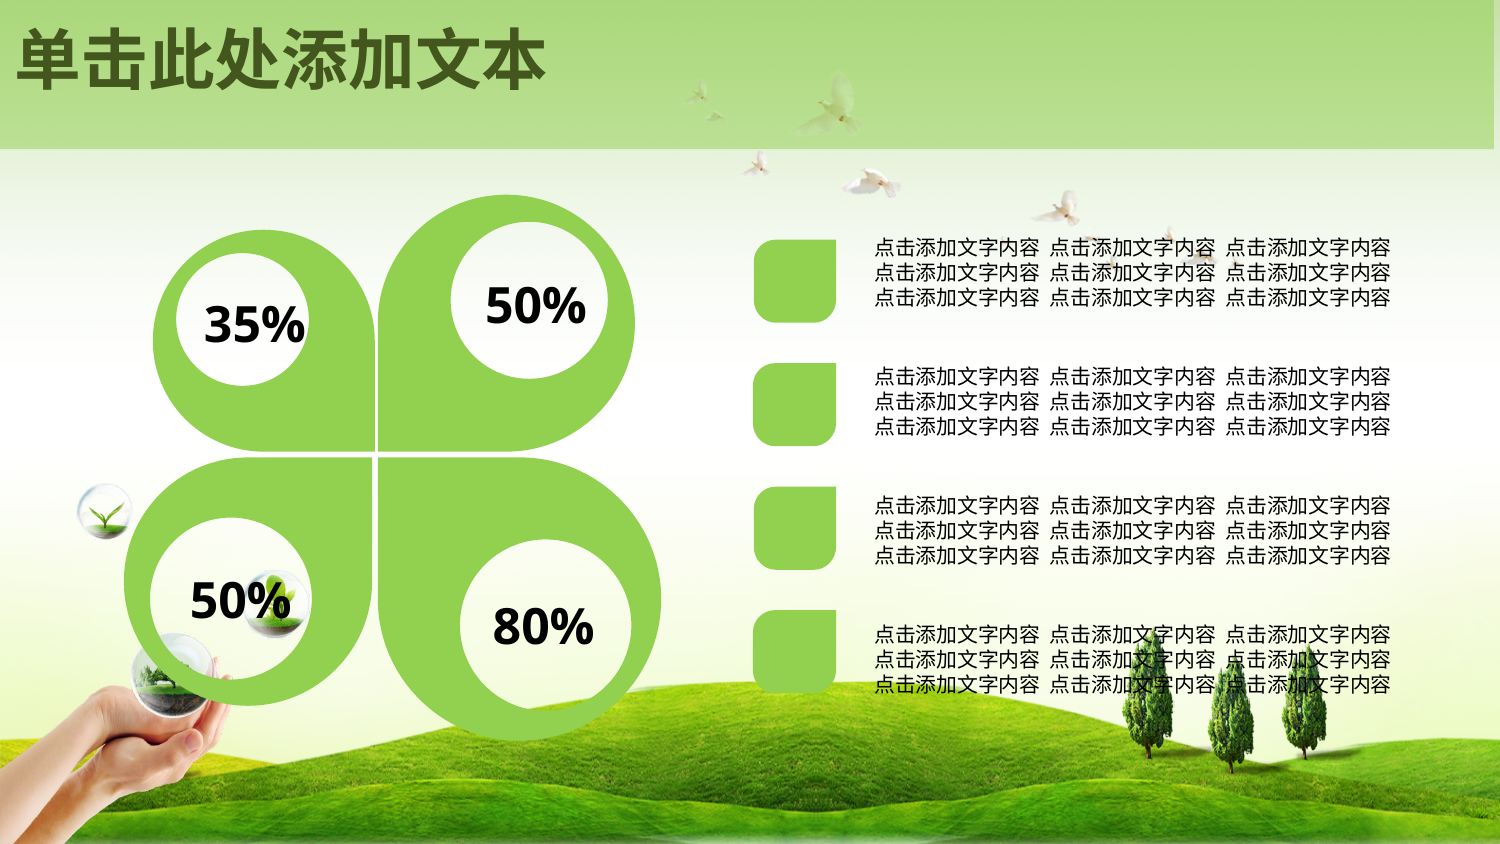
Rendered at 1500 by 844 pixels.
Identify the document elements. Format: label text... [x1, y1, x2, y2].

text_box 单击此处添加文本 [0, 10, 744, 106]
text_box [152, 229, 372, 452]
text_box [123, 457, 373, 706]
text_box [0, 0, 1496, 151]
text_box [377, 194, 636, 452]
text_box 点击添加文字内容 点击添加文字内容 点击添加文字内容 点击添加文字内容 点击添加文字内容 点击添加文字内容 点击添加文字内容 点击添加文字内容 点击添加文字内容 [859, 227, 1424, 318]
text_box 点击添加文字内容 点击添加文字内容 点击添加文字内容 点击添加文字内容 点击添加文字内容 点击添加文字内容 点击添加文字内容 点击添加文字内容 点击添加文字内容 [859, 613, 1424, 704]
text_box 点击添加文字内容 点击添加文字内容 点击添加文字内容 点击添加文字内容 点击添加文字内容 点击添加文字内容 点击添加文字内容 点击添加文字内容 点击添加文字内容 [859, 485, 1424, 575]
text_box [753, 239, 837, 323]
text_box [752, 362, 837, 447]
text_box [377, 457, 662, 741]
picture [0, 0, 1500, 844]
text_box 点击添加文字内容 点击添加文字内容 点击添加文字内容 点击添加文字内容 点击添加文字内容 点击添加文字内容 点击添加文字内容 点击添加文字内容 点击添加文字内容 [859, 356, 1424, 446]
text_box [753, 486, 837, 570]
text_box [752, 609, 837, 694]
